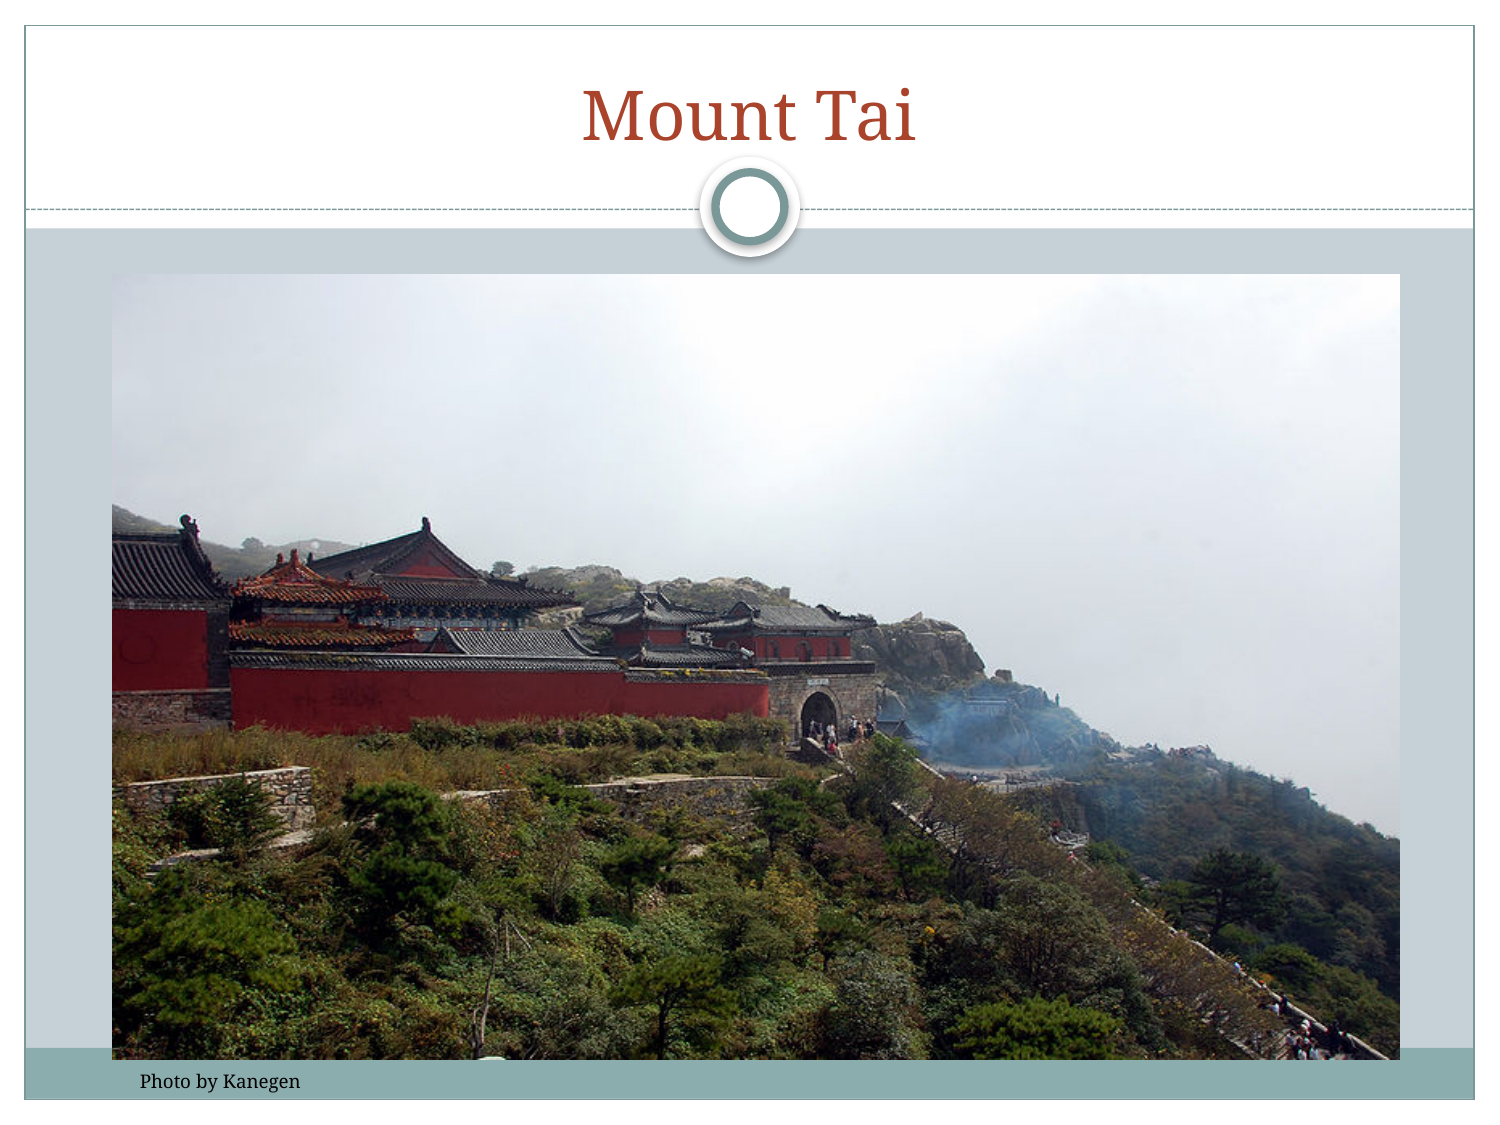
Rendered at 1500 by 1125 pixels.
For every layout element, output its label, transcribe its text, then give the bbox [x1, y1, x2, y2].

title Mount Tai [49, 37, 1450, 162]
text_box Photo by Kanegen [125, 1071, 613, 1100]
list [112, 274, 1401, 1061]
